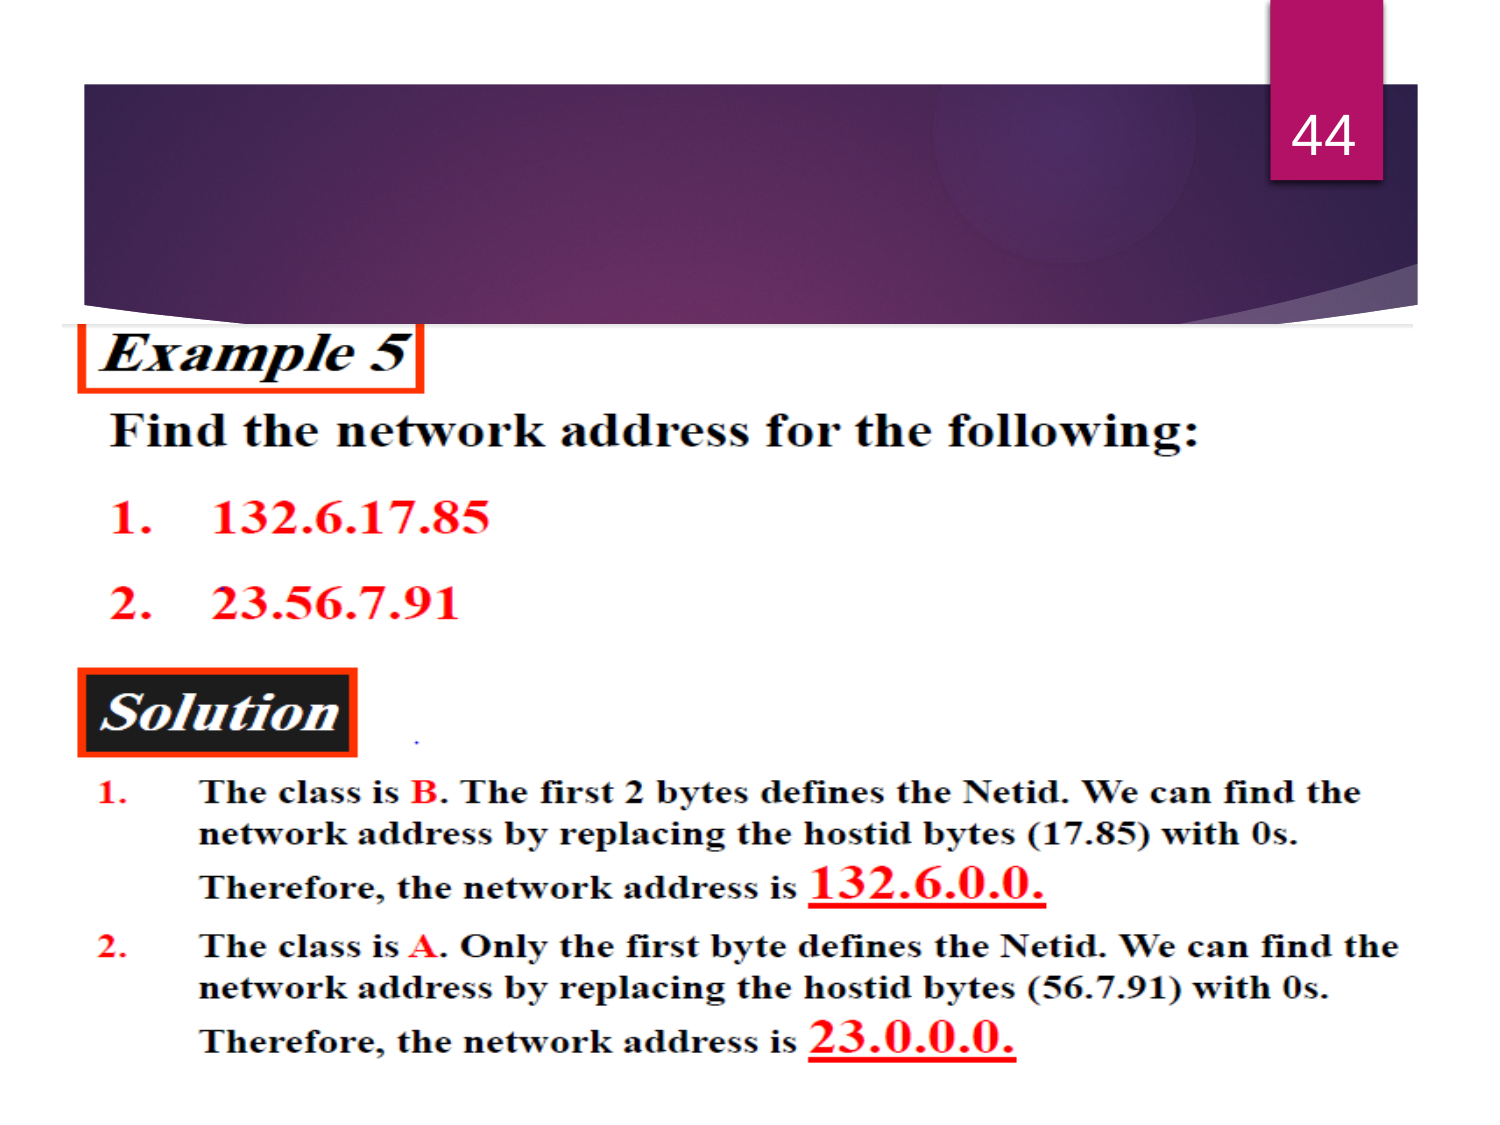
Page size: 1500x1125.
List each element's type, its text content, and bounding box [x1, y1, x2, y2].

picture [62, 324, 1413, 1101]
slide_number 44 [1259, 48, 1390, 175]
